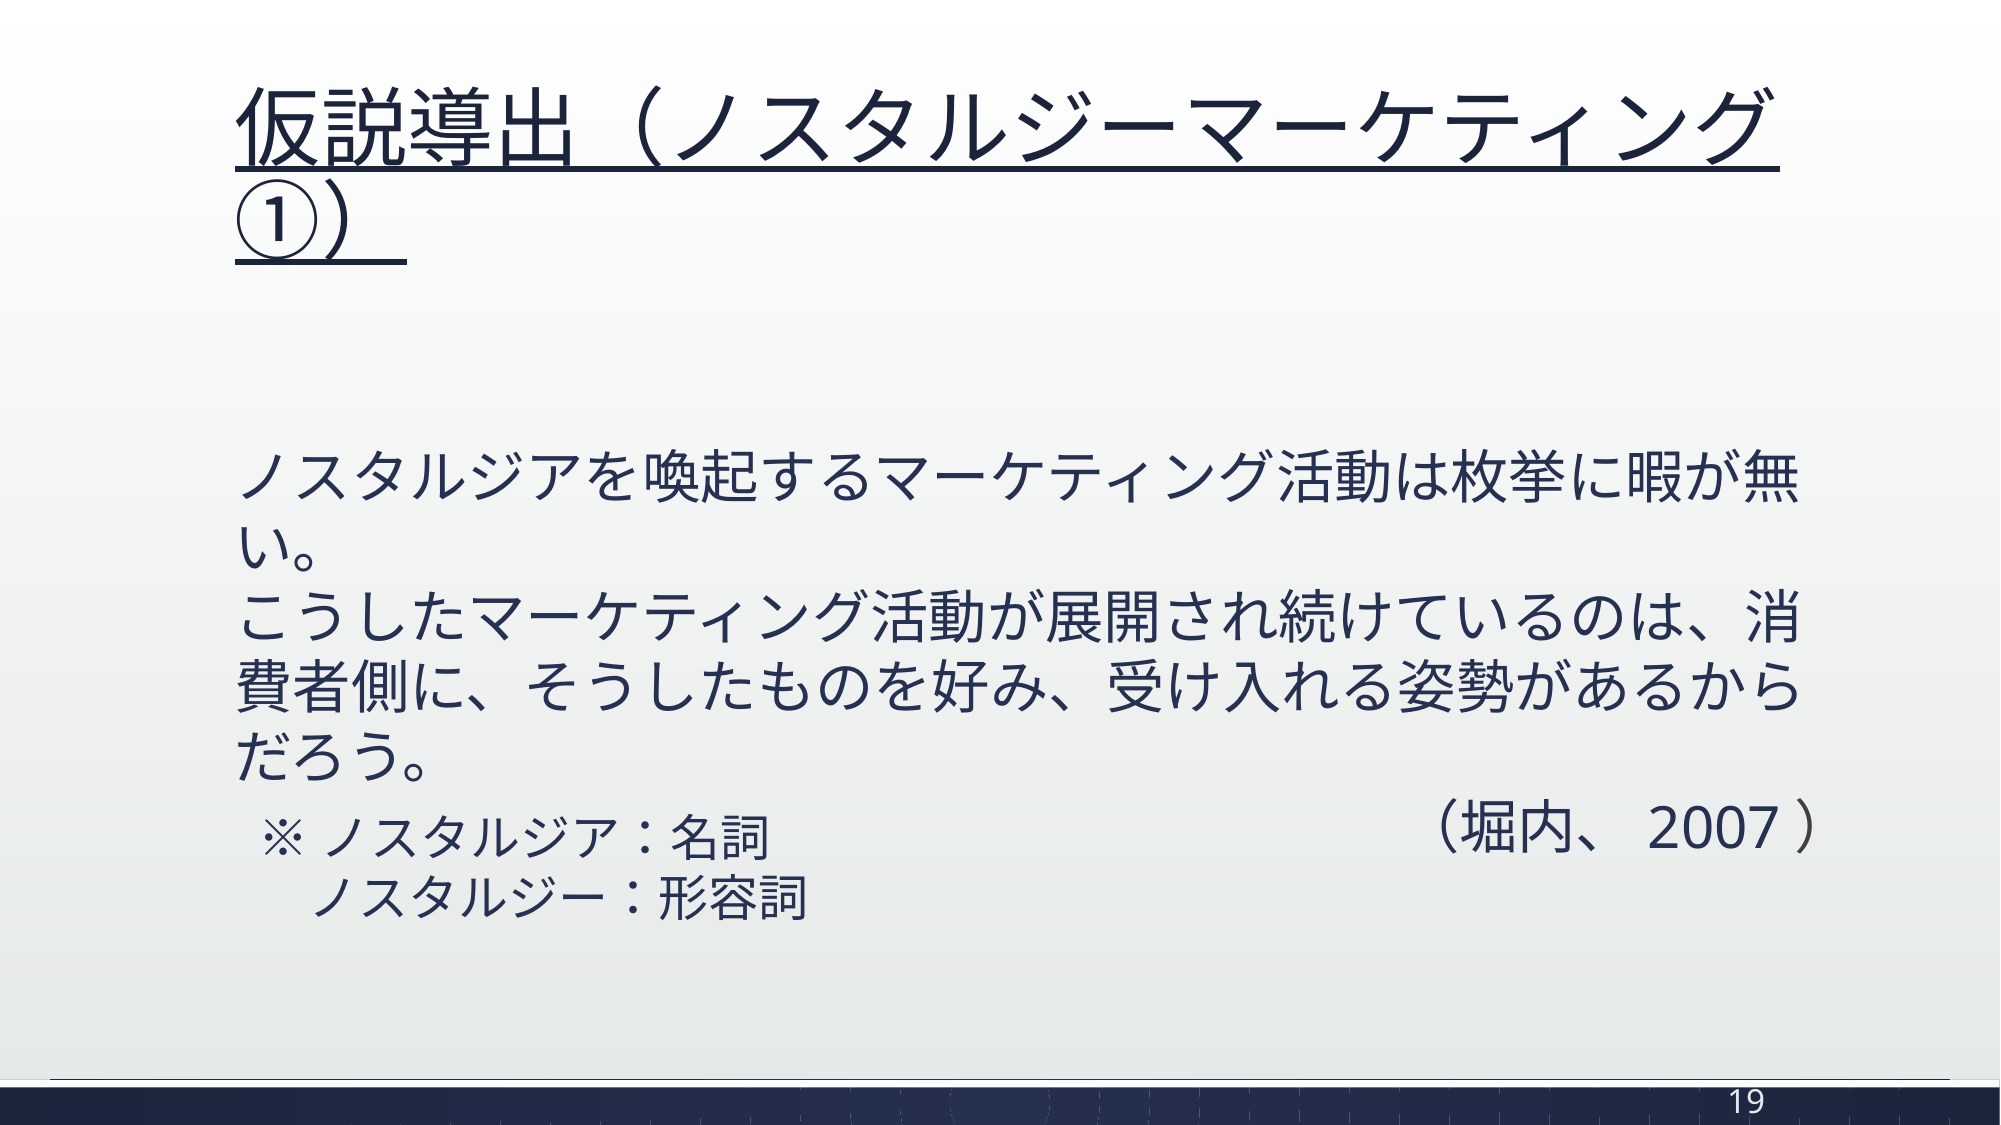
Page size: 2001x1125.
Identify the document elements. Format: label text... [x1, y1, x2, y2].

text_box ※ノスタルジア：名詞 ノスタルジー：形容詞 [244, 798, 859, 934]
title 仮説導出（ノスタルジーマーケティング①） [219, 76, 1910, 279]
text_box ノスタルジアを喚起するマーケティング活動は枚挙に暇が無い。 こうしたマーケティング活動が展開され続けているのは、消費者側に、そうしたものを好み、受け入れる姿勢があるからだろう。 （堀内、2007） [219, 432, 1868, 868]
slide_number 19 [1674, 1083, 1780, 1122]
